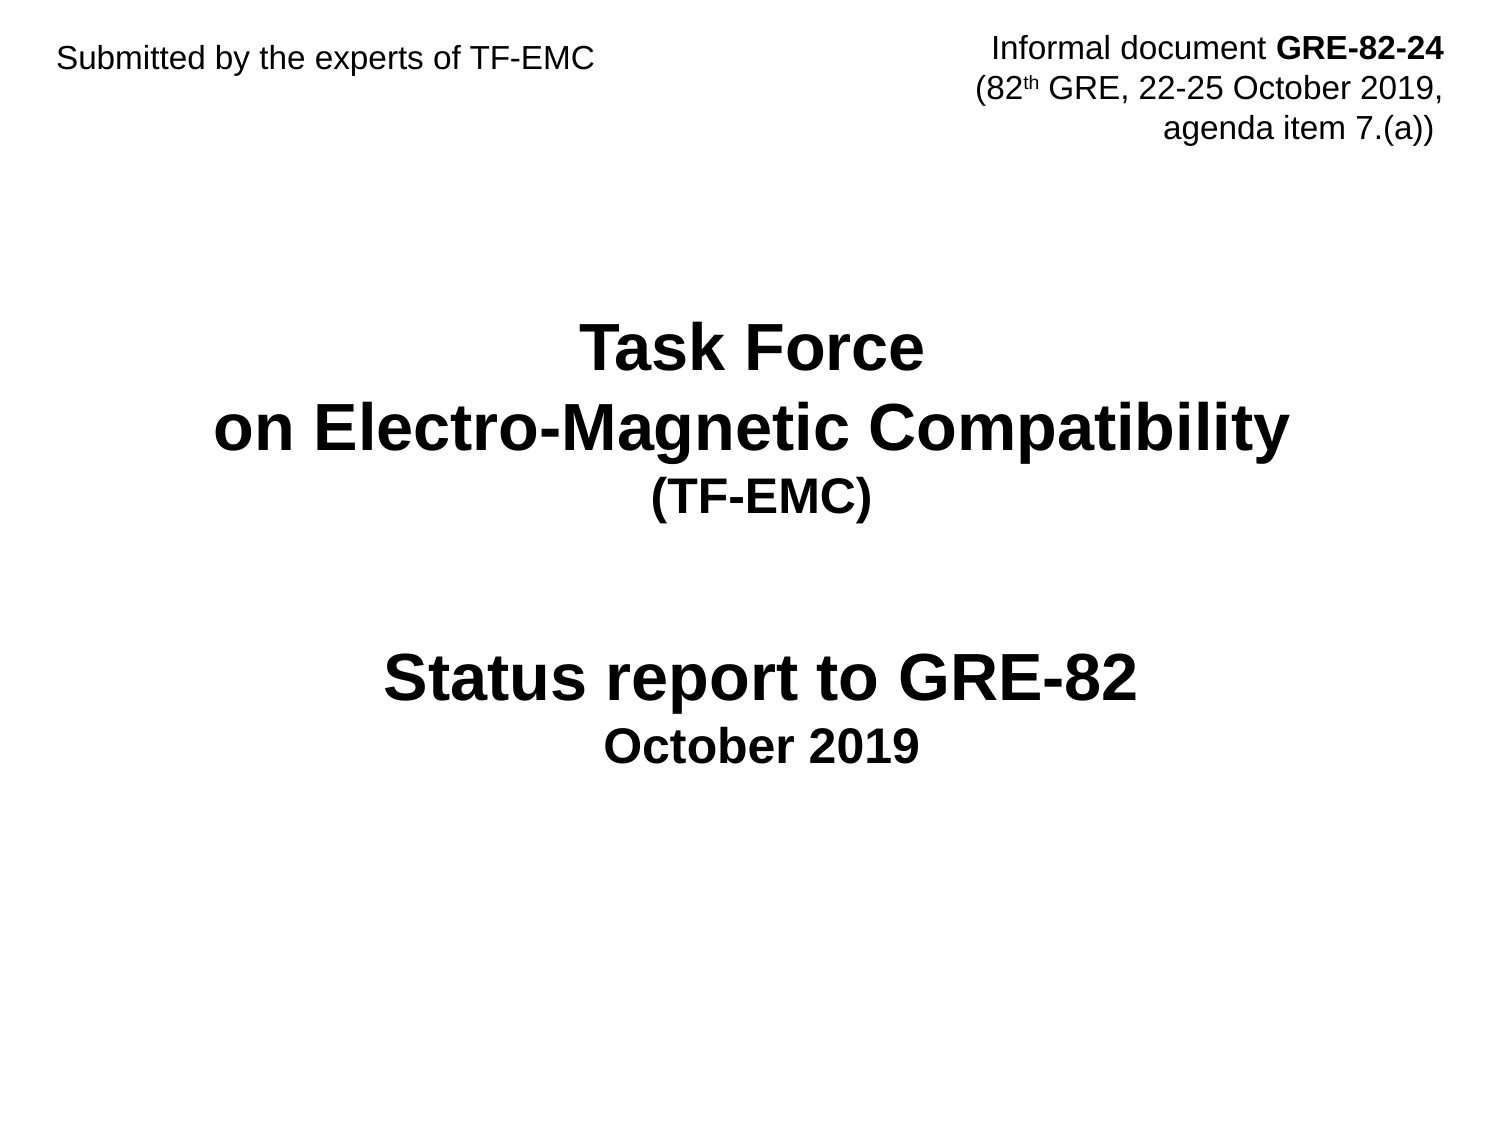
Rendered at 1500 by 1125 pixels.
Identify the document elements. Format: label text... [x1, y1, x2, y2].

text_box Submitted by the experts of TF-EMC [41, 29, 621, 84]
title Task Force on Electro-Magnetic Compatibility (TF-EMC) Status report to GRE-82 October 2019 [64, 172, 1459, 905]
text_box Informal document GRE-82-24 (82th GRE, 22-25 October 2019, agenda item 7.(a)) [856, 19, 1459, 154]
